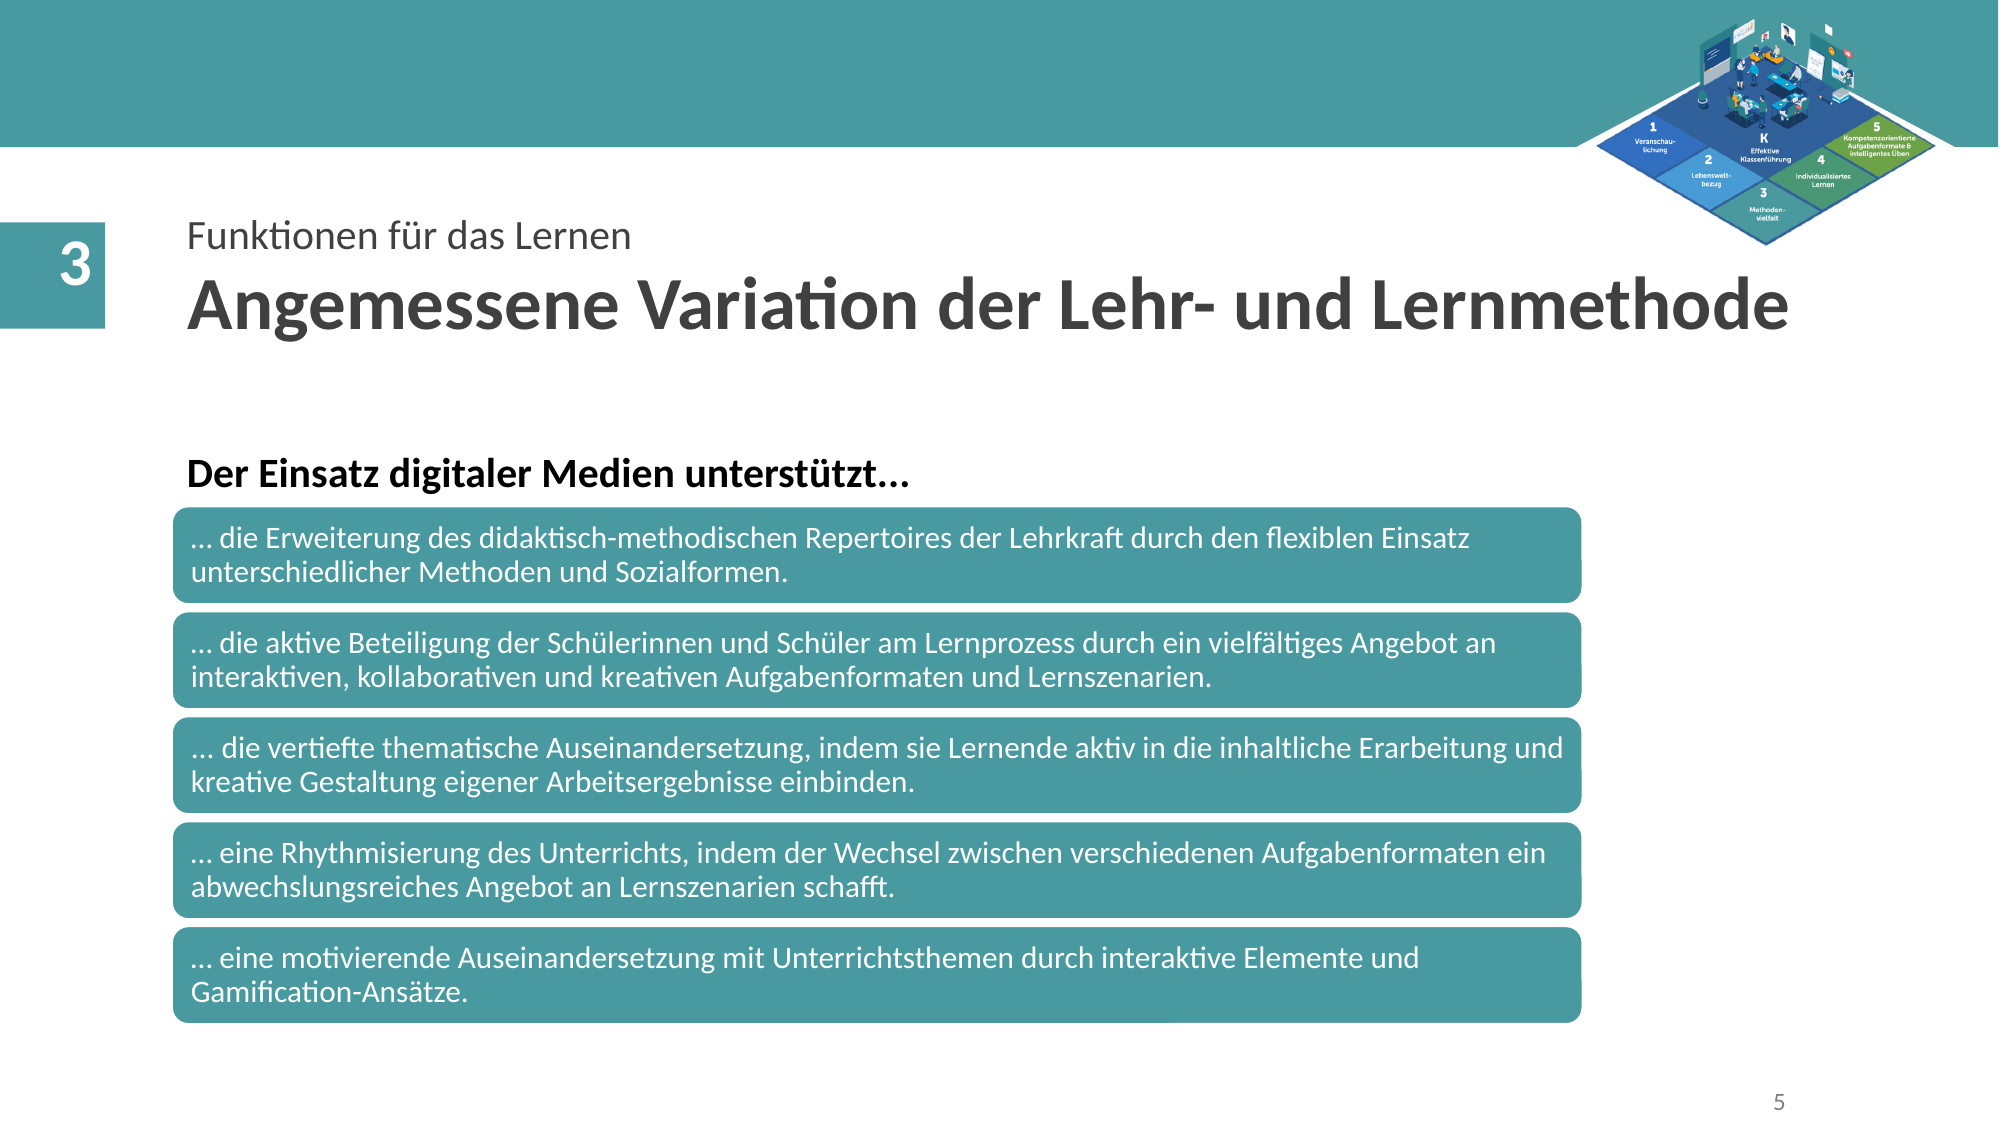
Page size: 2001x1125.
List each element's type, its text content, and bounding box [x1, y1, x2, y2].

list Der Einsatz digitaler Medien unterstützt... [171, 443, 1663, 1036]
list Funktionen für das Lernen [171, 183, 1663, 267]
picture [1589, 12, 1942, 249]
slide_number 5 [1350, 1075, 1801, 1125]
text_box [171, 494, 1583, 1036]
list Angemessene Variation der Lehr- und Lernmethode [172, 259, 1898, 354]
